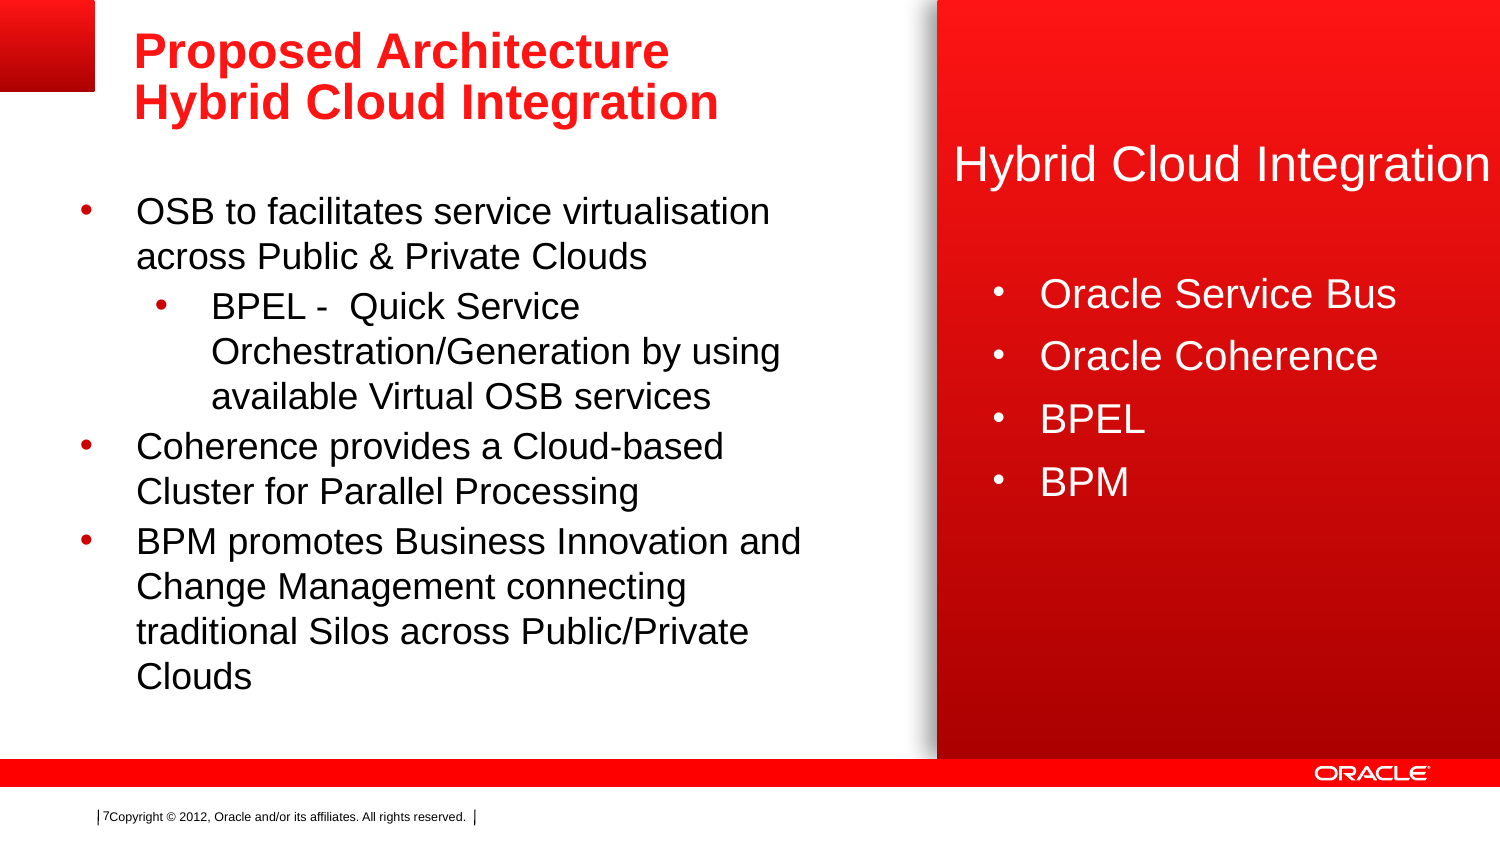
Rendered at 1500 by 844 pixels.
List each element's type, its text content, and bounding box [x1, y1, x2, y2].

text_box OSB to facilitates service virtualisation across Public & Private Clouds BPEL - Quick Service Orchestration/Generation by using available Virtual OSB services Coherence provides a Cloud-based Cluster for Parallel Processing BPM promotes Business Innovation and Change Management connecting traditional Silos across Public/Private Clouds [65, 129, 868, 668]
picture [0, 759, 1500, 787]
text_box Hybrid Cloud Integration Oracle Service Bus Oracle Coherence BPEL BPM [953, 131, 1500, 472]
text_box Proposed Architecture Hybrid Cloud Integration [118, 20, 895, 103]
